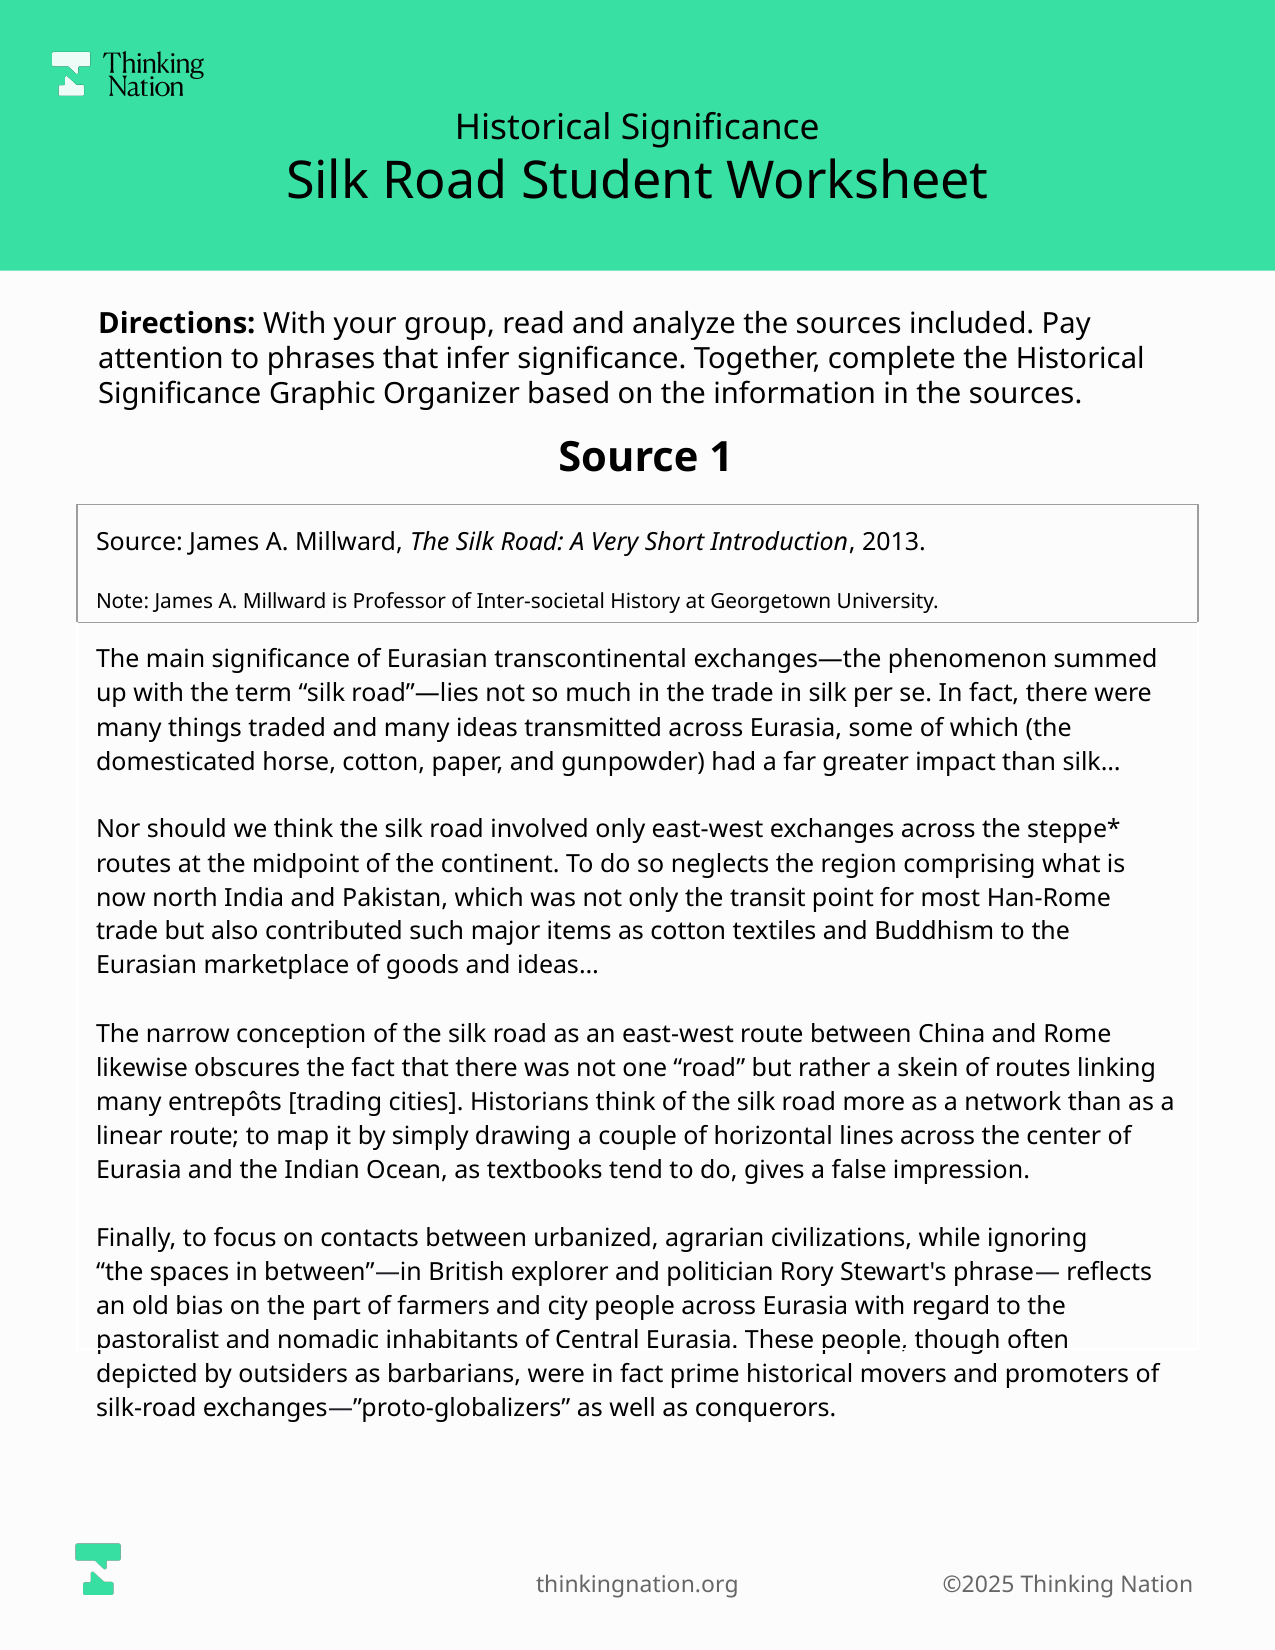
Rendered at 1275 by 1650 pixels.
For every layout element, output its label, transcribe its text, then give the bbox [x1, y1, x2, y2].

text_box thinkingnation.org [486, 1553, 789, 1605]
picture [35, 37, 210, 110]
picture [62, 1533, 134, 1605]
text_box Directions: With your group, read and analyze the sources included. Pay attention to phrases that infer significance. Together, complete the Historical Significance Graphic Organizer based on the information in the sources. [83, 289, 1209, 424]
text_box ©2025 Thinking Nation [907, 1553, 1210, 1605]
table_cell The main significance of Eurasian transcontinental exchanges—the phenomenon summed up with the term “silk road”—lies not so much in the trade in silk per se. In fact, there were many things traded and many ideas transmitted across Eurasia, some of which (the domesticated horse, cotton, paper, and gunpowder) had a far greater impact than silk… Nor should we think the silk road involved only east-west exchanges across the steppe* routes at the midpoint of the continent. To do so neglects the region comprising what is now north India and Pakistan, which was not only the transit point for most Han-Rome trade but also contributed such major items as cotton textiles and Buddhism to the Eurasian marketplace of goods and ideas… The narrow conception of the silk road as an east-west route between China and Rome likewise obscures the fact that there was not one “road” but rather a skein of routes linking many entrepôts [trading cities]. Historians think of the silk road more as a network than as a linear route; to map it by simply drawing a couple of horizontal lines across the center of Eurasia and the Indian Ocean, as textbooks tend to do, gives a false impression. Finally, to focus on contacts between urbanized, agrarian civilizations, while ignoring “the spaces in between”—in British explorer and politician Rory Stewart's phrase— reflects an old bias on the part of farmers and city people across Eurasia with regard to the pastoralist and nomadic inhabitants of Central Eurasia. These people, though often depicted by outsiders as barbarians, were in fact prime historical movers and promoters of silk-road exchanges—”proto-globalizers” as well as conquerors. [78, 623, 1197, 1348]
table_header Source: James A. Millward, The Silk Road: A Very Short Introduction, 2013. Note: James A. Millward is Professor of Inter-societal History at Georgetown University. [78, 505, 1197, 622]
text_box Source 1 [527, 415, 765, 487]
text_box Historical Significance Silk Road Student Worksheet [0, 0, 1275, 271]
